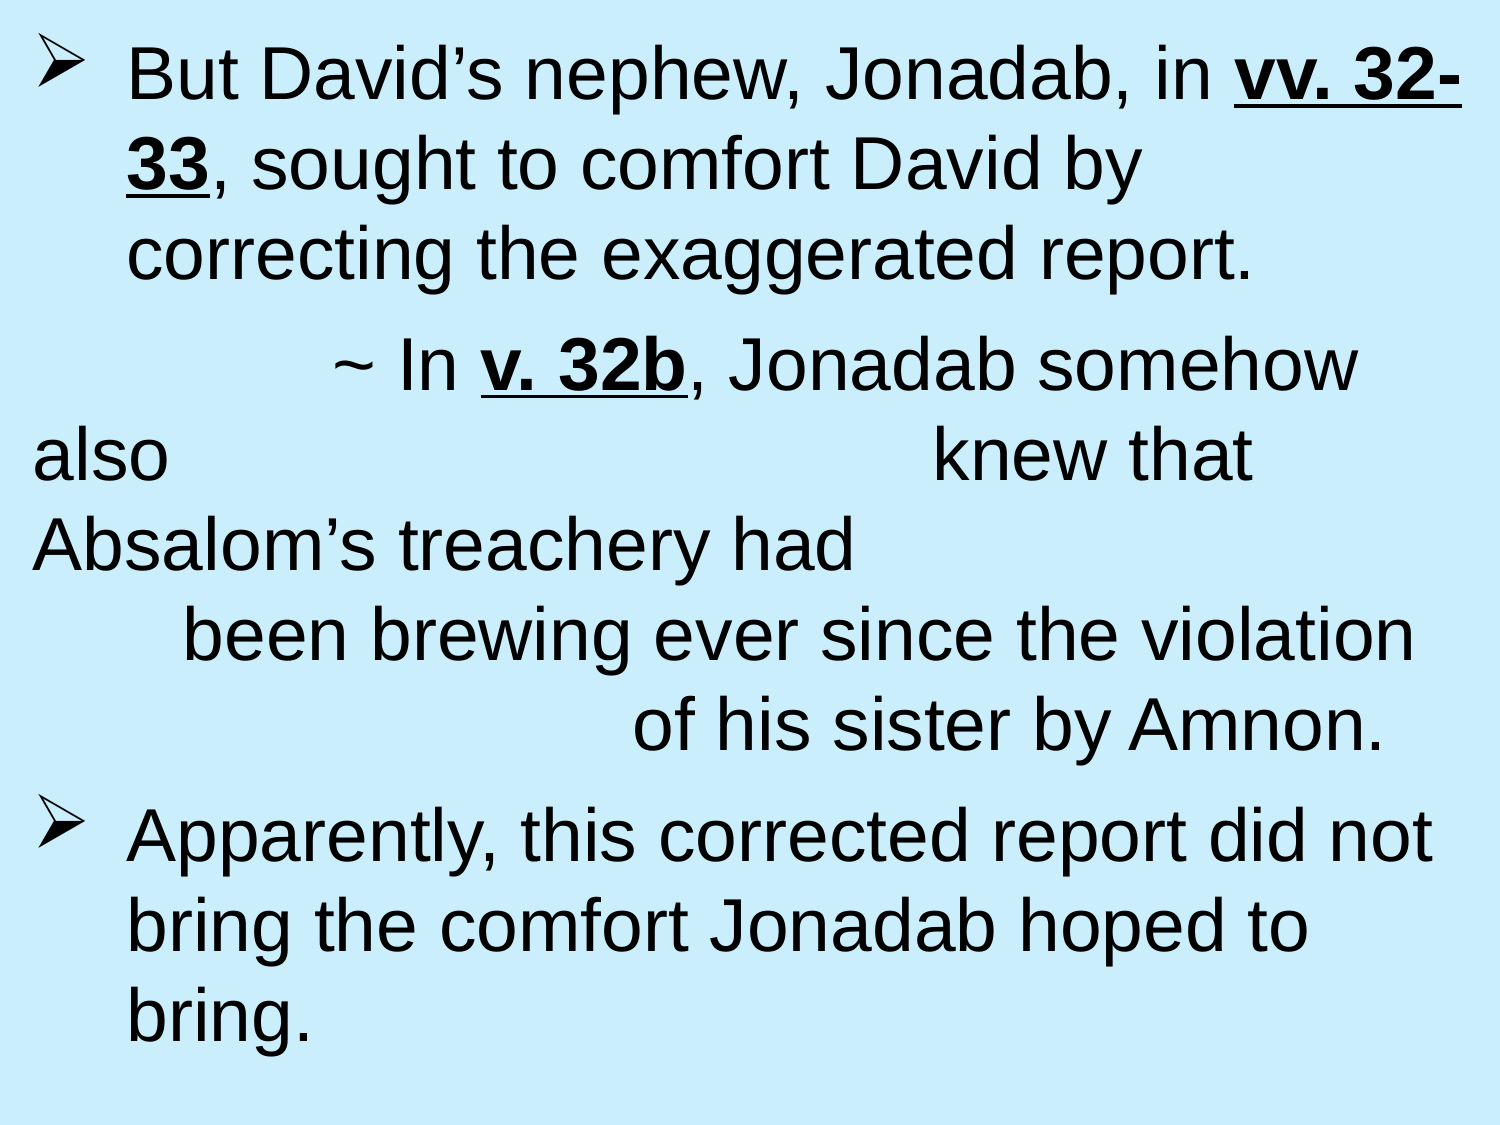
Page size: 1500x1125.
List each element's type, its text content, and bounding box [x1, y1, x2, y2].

subtitle But David’s nephew, Jonadab, in vv. 32-33, sought to comfort David by correcting the exaggerated report. ~ In v. 32b, Jonadab somehow also knew that Absalom’s treachery had been brewing ever since the violation of his sister by Amnon. Apparently, this corrected report did not bring the comfort Jonadab hoped to bring. [17, 16, 1483, 1109]
